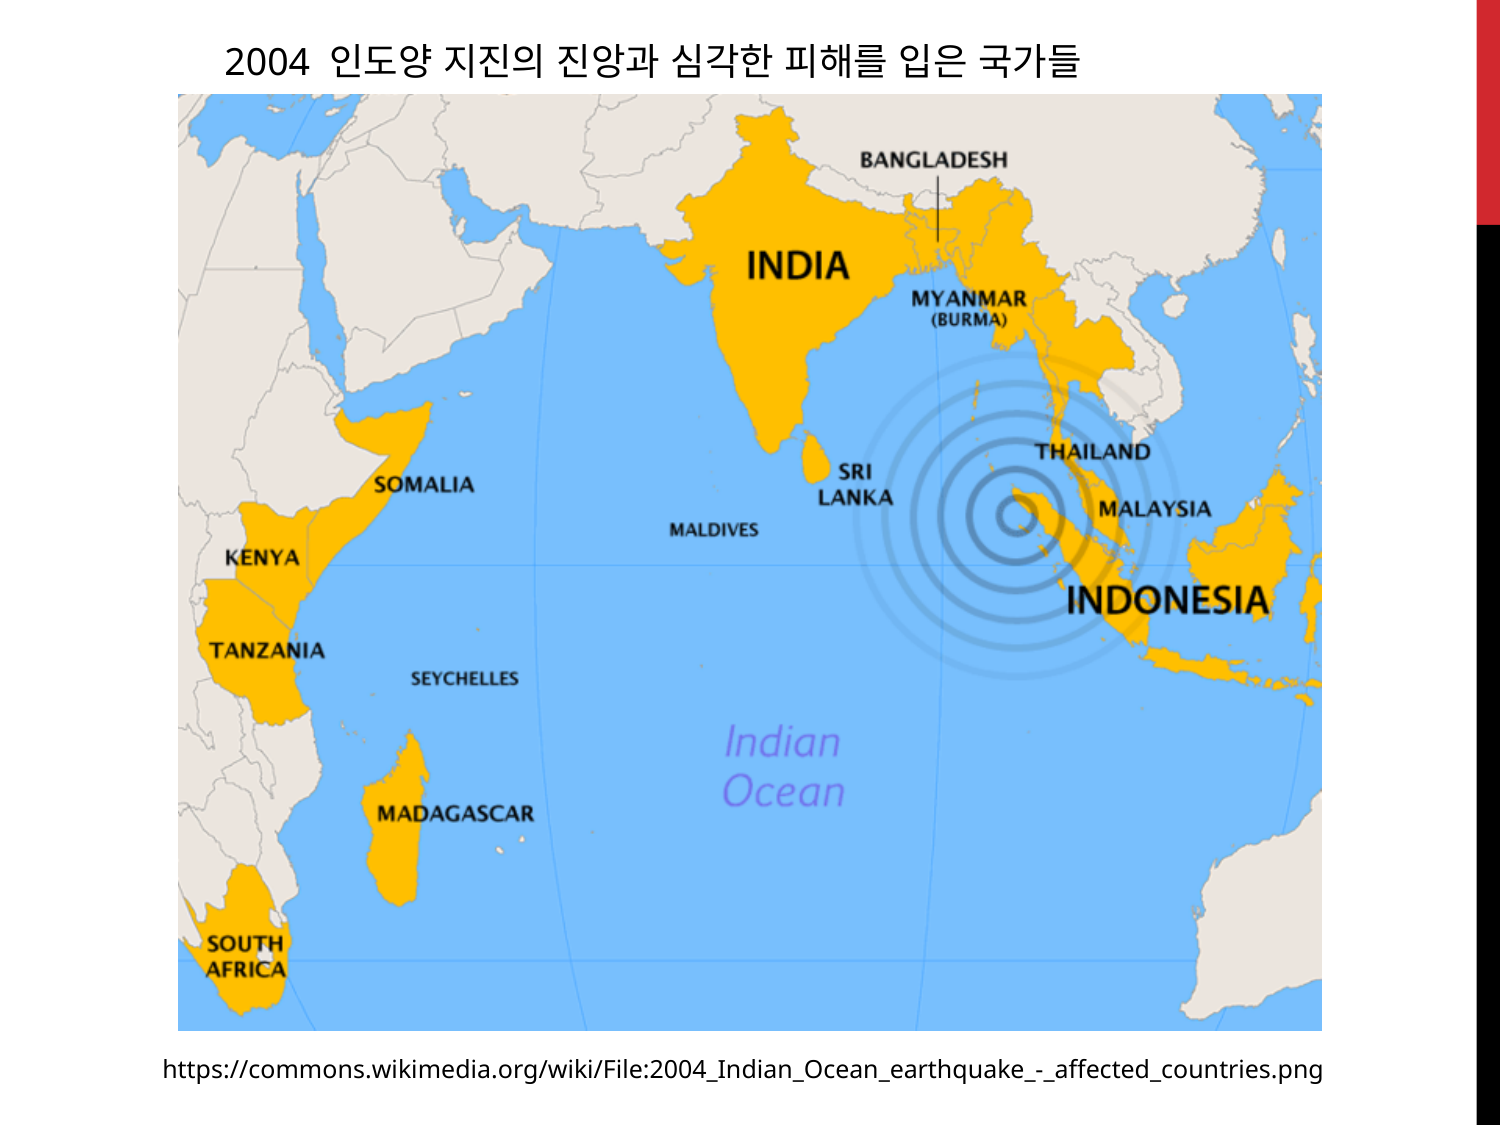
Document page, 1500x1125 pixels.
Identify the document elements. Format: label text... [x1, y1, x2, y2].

text_box https://commons.wikimedia.org/wiki/File:2004_Indian_Ocean_earthquake_-_affected_countries.png [147, 1045, 1447, 1091]
text_box 2004 인도양 지진의 진앙과 심각한 피해를 입은 국가들 [209, 30, 1098, 88]
picture [177, 94, 1323, 1031]
